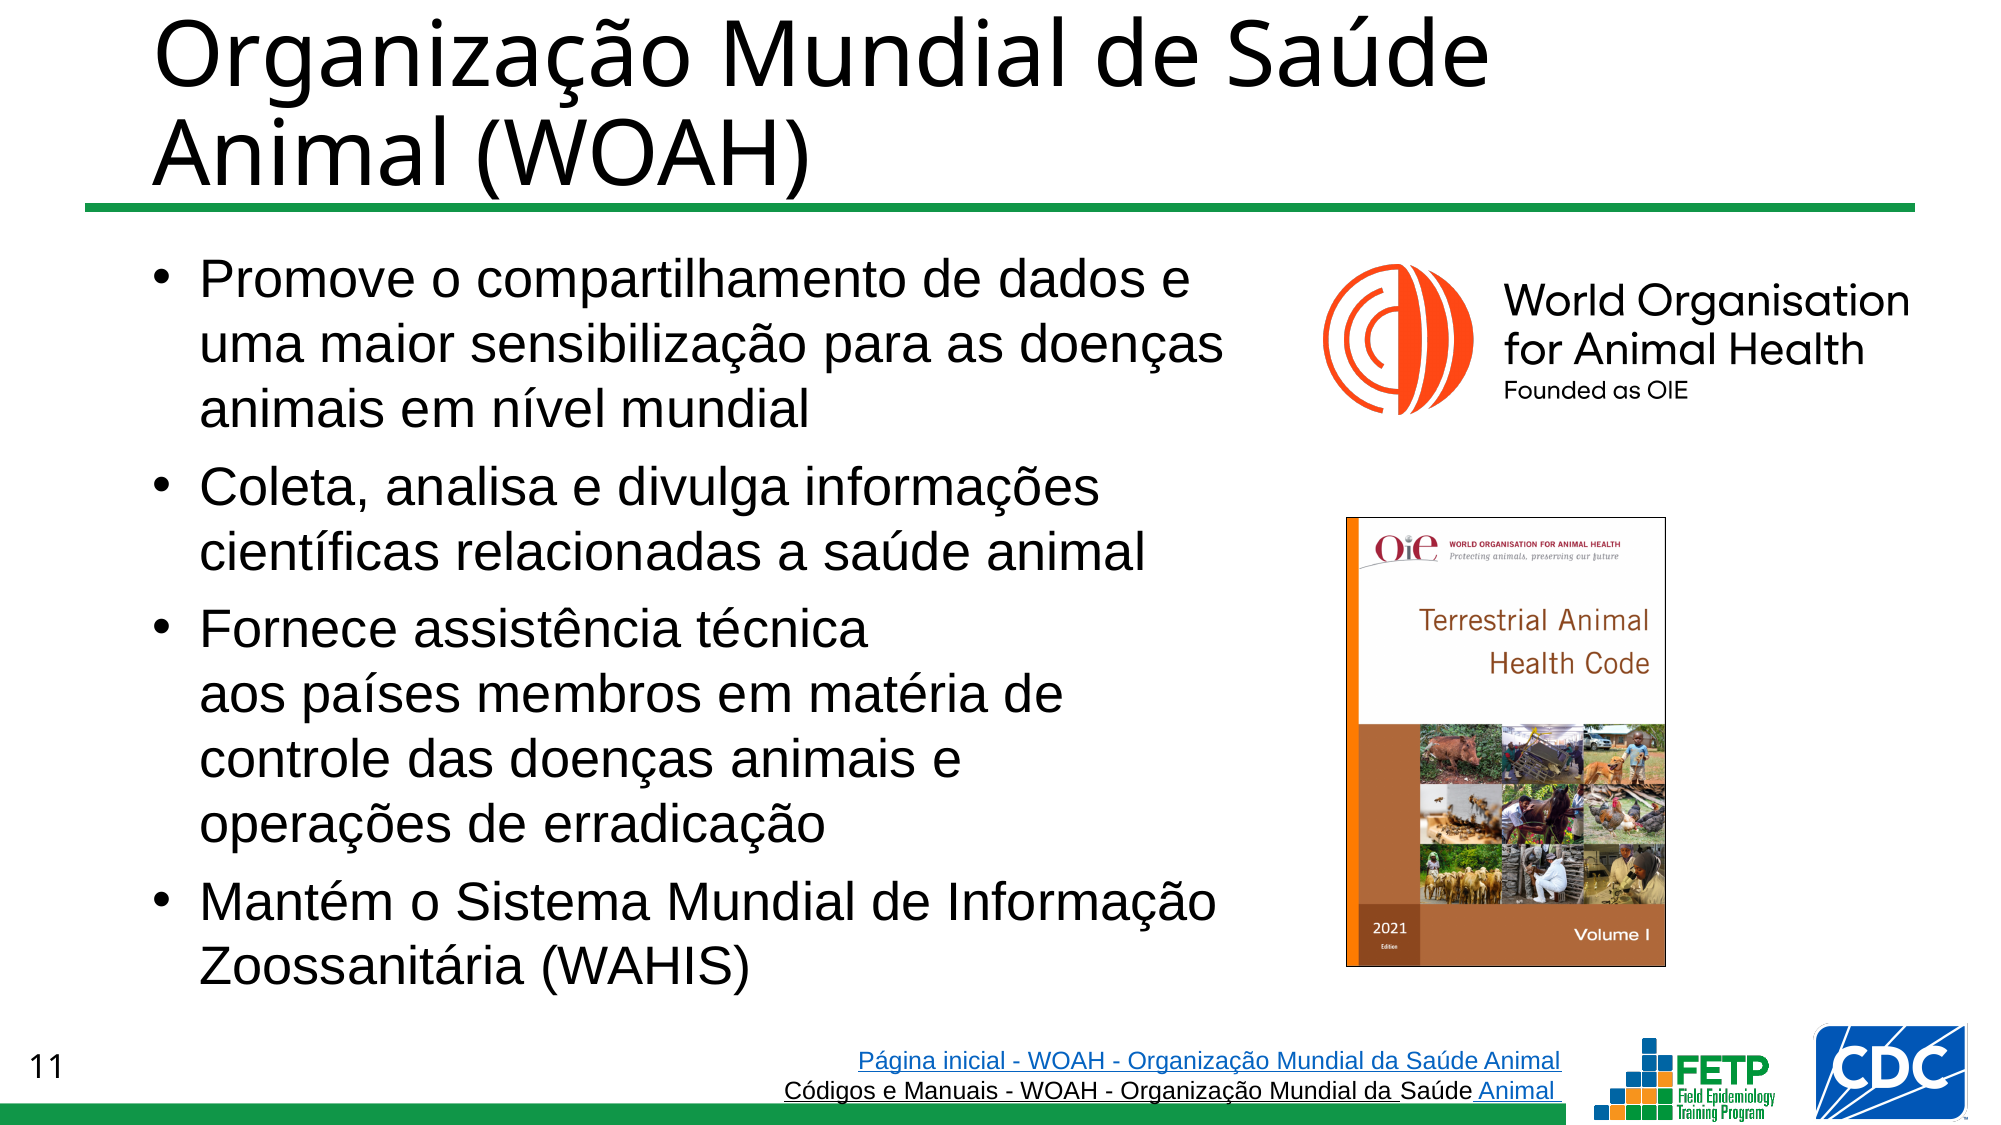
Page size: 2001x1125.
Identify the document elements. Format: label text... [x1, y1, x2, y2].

text_box [975, 537, 1025, 588]
title Organização Mundial de Saúde Animal (WOAH) [137, 0, 1983, 207]
picture [1813, 1023, 1968, 1122]
list Página inicial - WOAH - Organização Mundial da Saúde Animal Códigos e Manuais - WOAH - Organização Mundial da Saúde Animal [733, 1037, 1577, 1095]
picture [1594, 1038, 1775, 1122]
picture [1346, 517, 1666, 967]
text_box Promove o compartilhamento de dados e uma maior sensibilização para as doenças animais em nível mundial Coleta, analisa e divulga informações científicas relacionadas a saúde animal Fornece assistência técnica aos países membros em matéria de controle das doenças animais e operações de erradicação Mantém o Sistema Mundial de Informação Zoossanitária (WAHIS) [137, 236, 1258, 1004]
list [1323, 264, 1908, 415]
